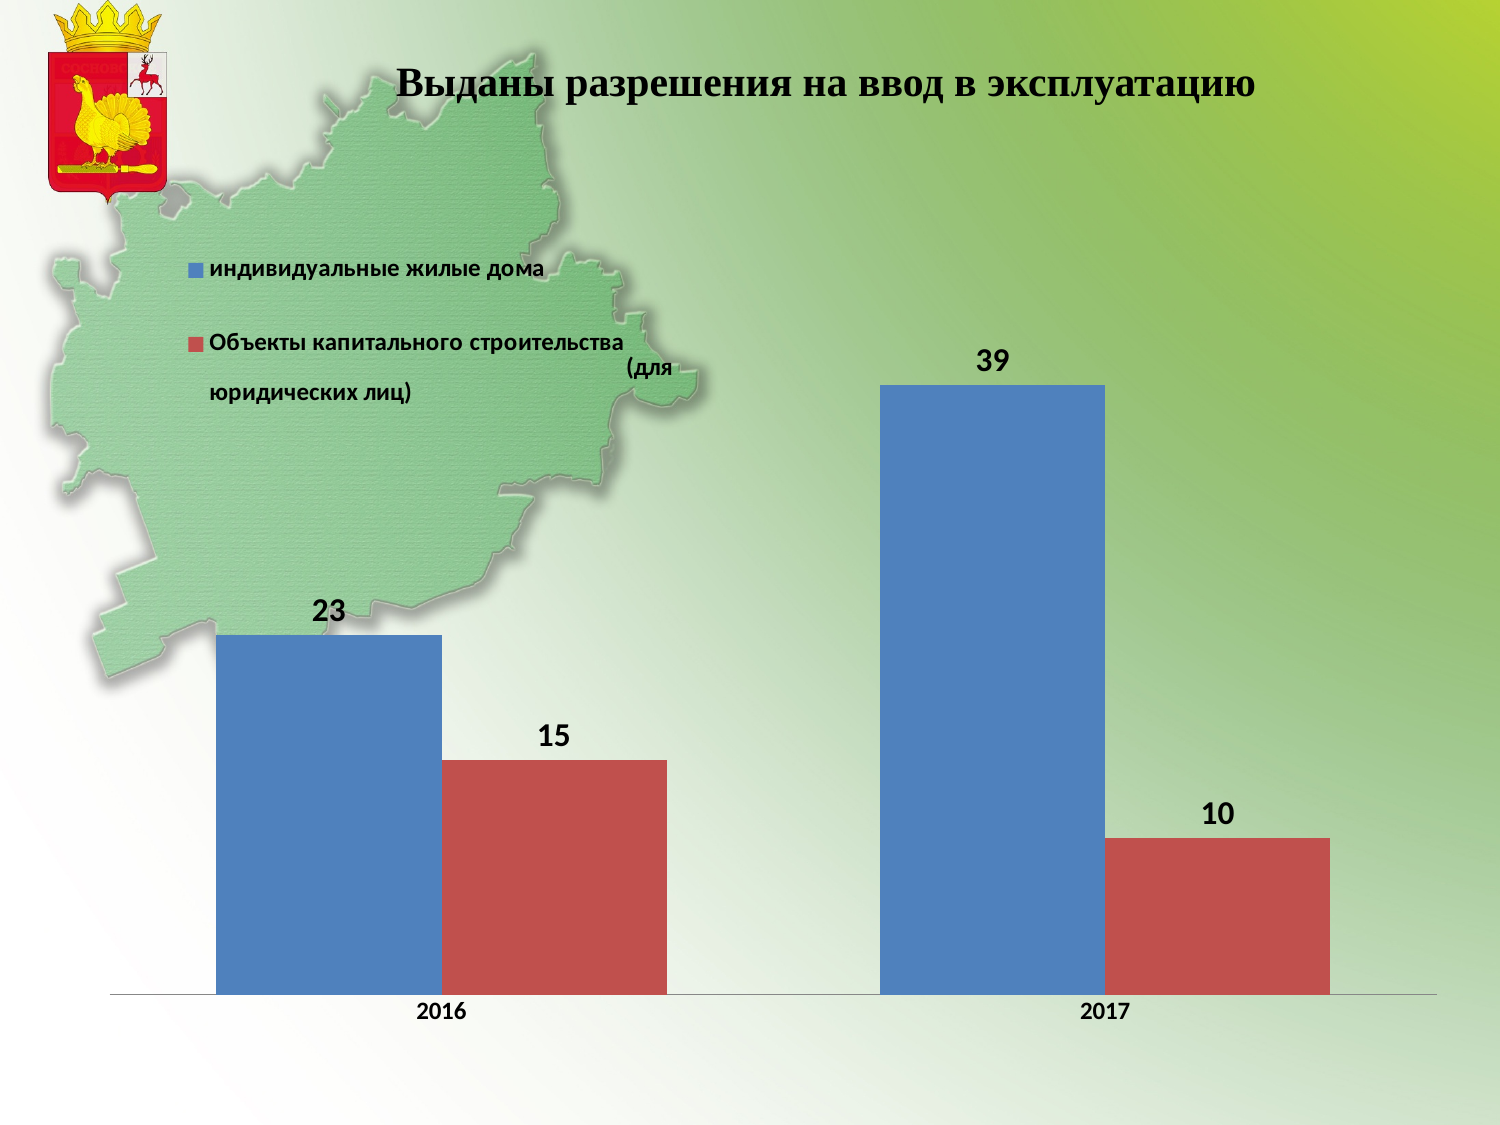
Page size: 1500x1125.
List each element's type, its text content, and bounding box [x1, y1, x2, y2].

text_box Выданы разрешения на ввод в эксплуатацию [187, 46, 1465, 112]
chart [81, 175, 1466, 1044]
picture [0, 0, 1500, 1125]
